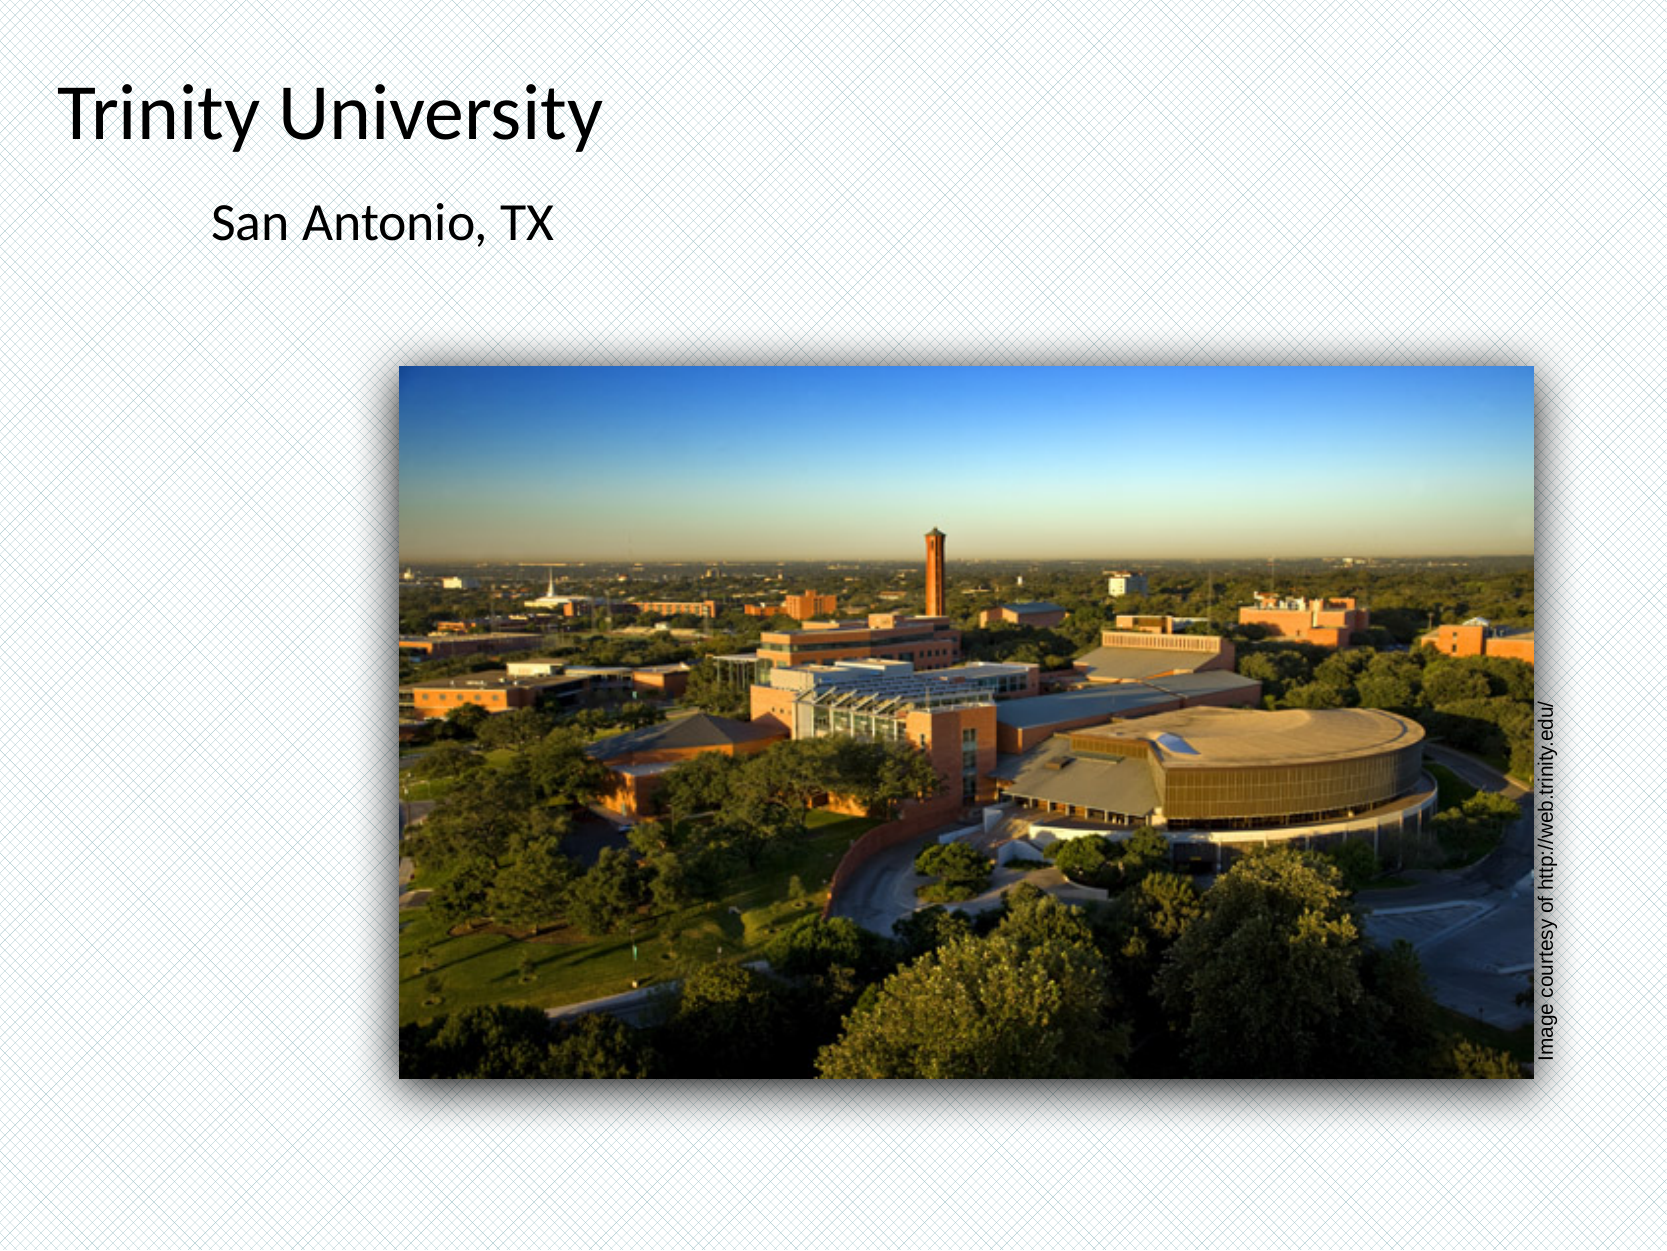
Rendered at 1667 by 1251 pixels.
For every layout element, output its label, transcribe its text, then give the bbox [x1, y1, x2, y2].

text_box Image courtesy of http://web.trinity.edu/ [1538, 687, 1558, 1075]
title Trinity University San Antonio, TX [57, 66, 1567, 263]
picture [399, 366, 1534, 1079]
